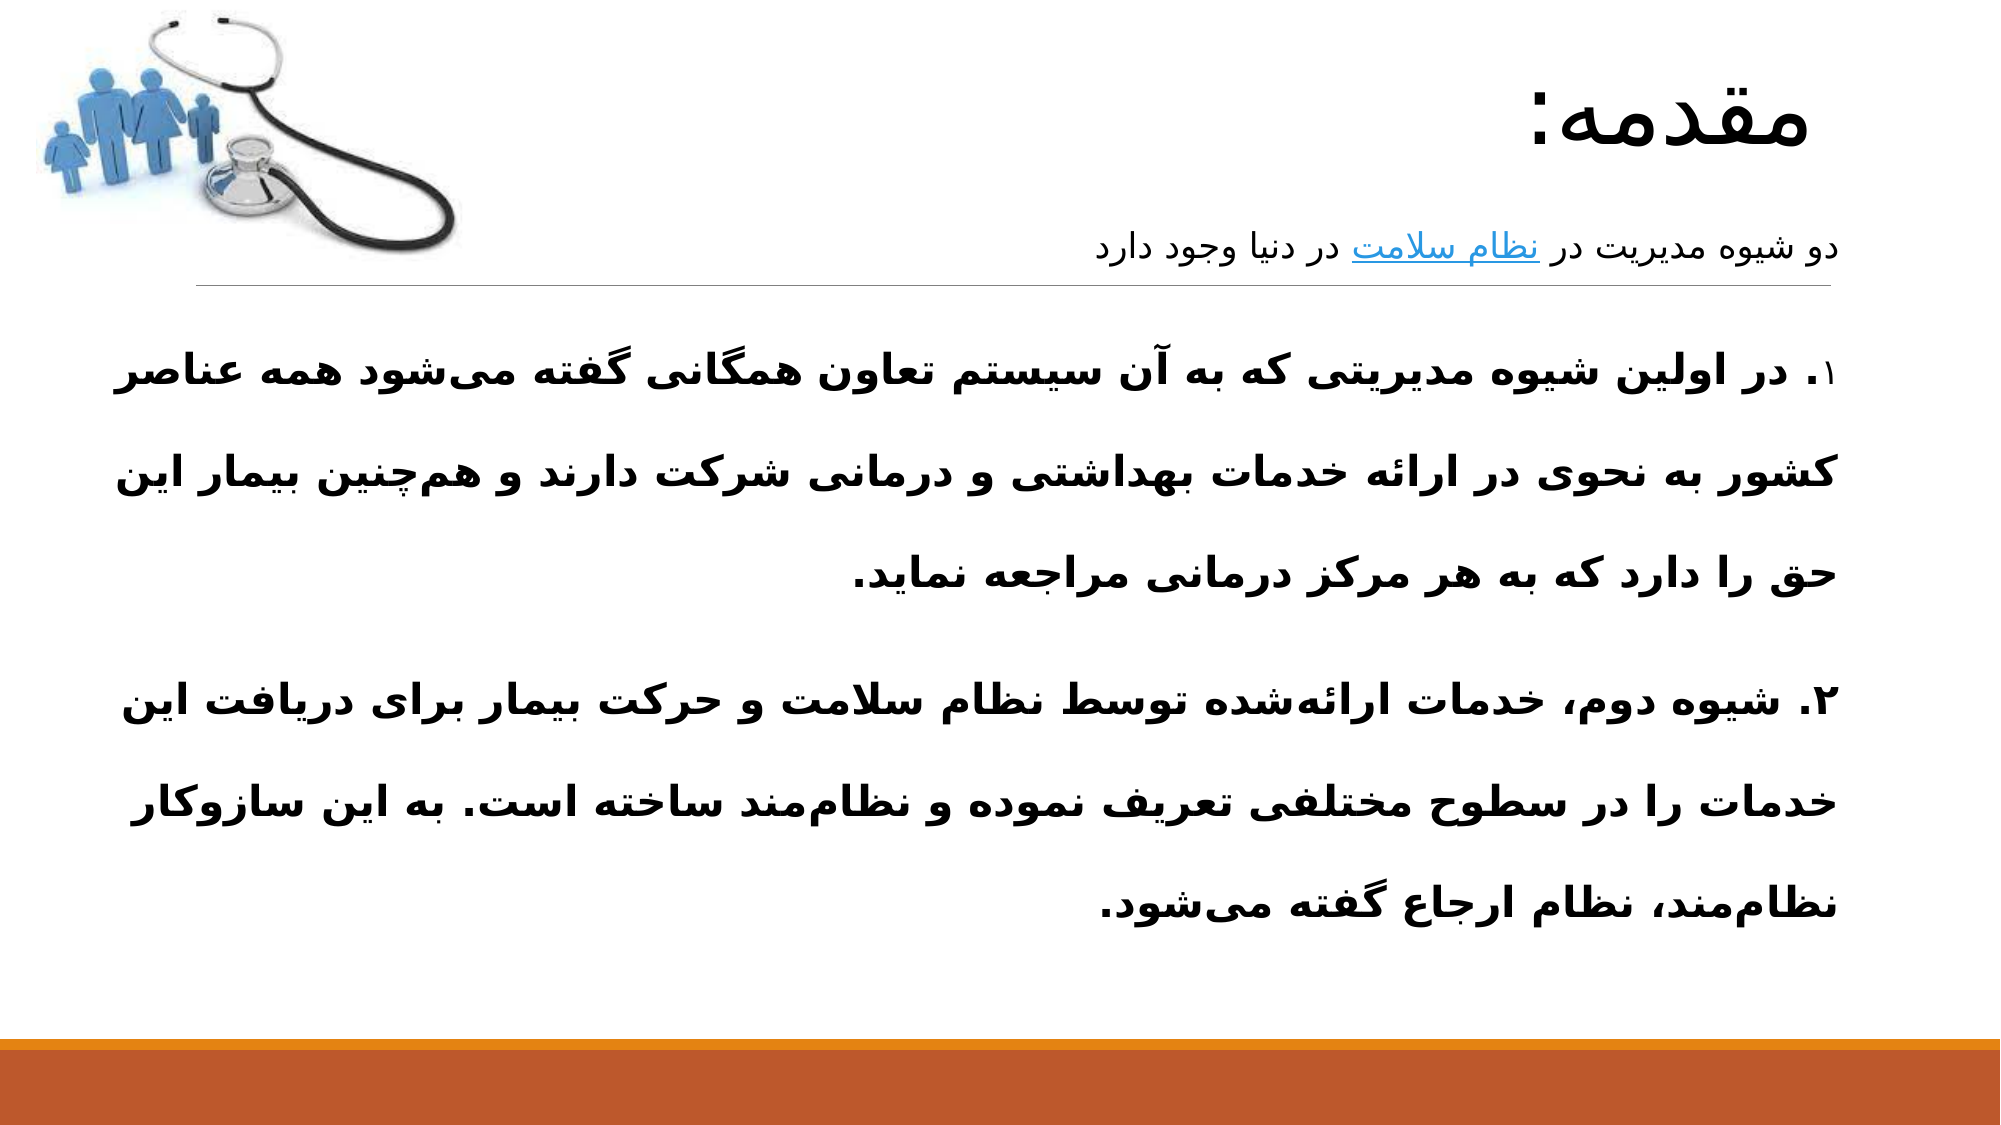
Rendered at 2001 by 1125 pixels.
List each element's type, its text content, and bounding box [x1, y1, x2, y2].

picture [36, 0, 467, 286]
title مقدمه: [476, 47, 1830, 173]
list دو شیوه مدیریت در نظام سلامت در دنیا وجود دارد ۱. در اولین شیوه مدیریتی که به آن سیستم تعاون همگانی گفته می‌شود همه عناصر کشور به نحوی در ارائه خدمات بهداشتی و درمانی شرکت دارند و هم‌چنین بیمار این حق را دارد که به هر مرکز درمانی مراجعه نماید. ۲. شیوه دوم، خدمات ارائه‌شده توسط نظام سلامت و حرکت بیمار برای دریافت این خدمات را در سطوح مختلفی تعریف نموده و نظام‌مند ساخته است. به این سازوکار نظام‌مند، نظام ارجاع گفته می‌شود. [82, 220, 1853, 941]
